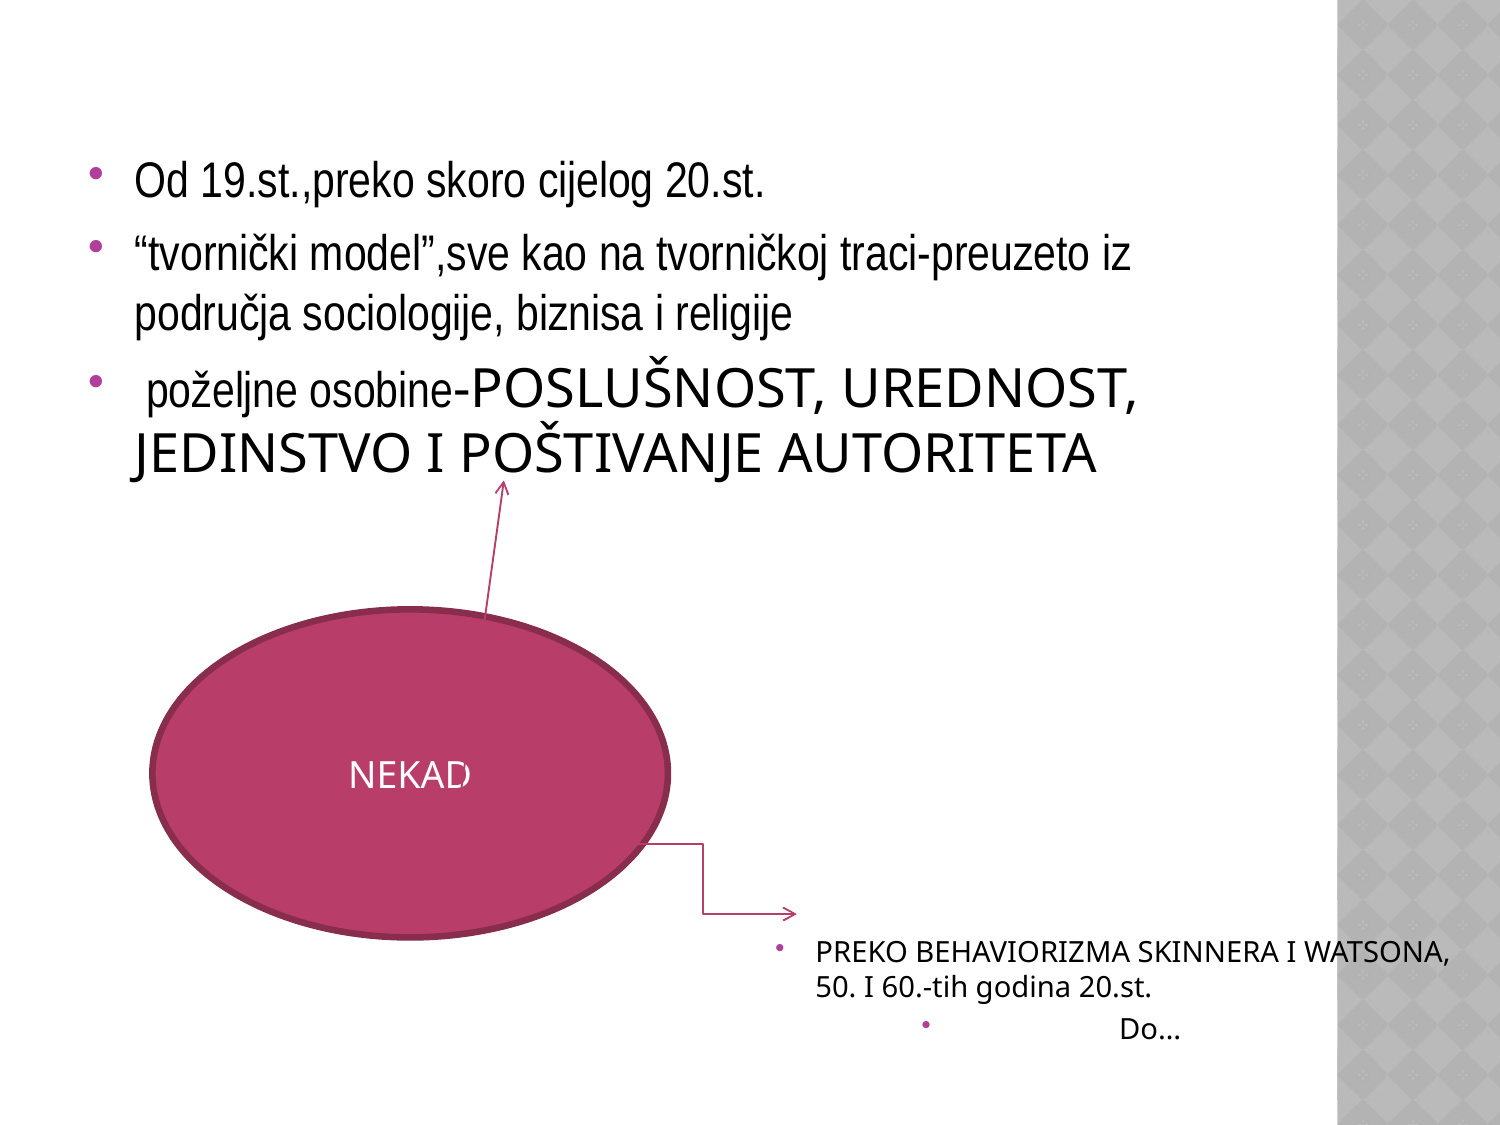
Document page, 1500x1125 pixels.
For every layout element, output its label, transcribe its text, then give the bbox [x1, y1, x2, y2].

list PREKO BEHAVIORIZMA SKINNERA I WATSONA, 50. I 60.-tih godina 20.st. Do… [761, 925, 1500, 1055]
list Od 19.st.,preko skoro cijelog 20.st. “tvornički model”,sve kao na tvorničkoj traci-preuzeto iz područja sociologije, biznisa i religije poželjne osobine-POSLUŠNOST, UREDNOST, JEDINSTVO I POŠTIVANJE AUTORITETA [75, 140, 1263, 1059]
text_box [608, 843, 798, 915]
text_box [310, 626, 651, 675]
text_box NEKAD [149, 606, 672, 941]
